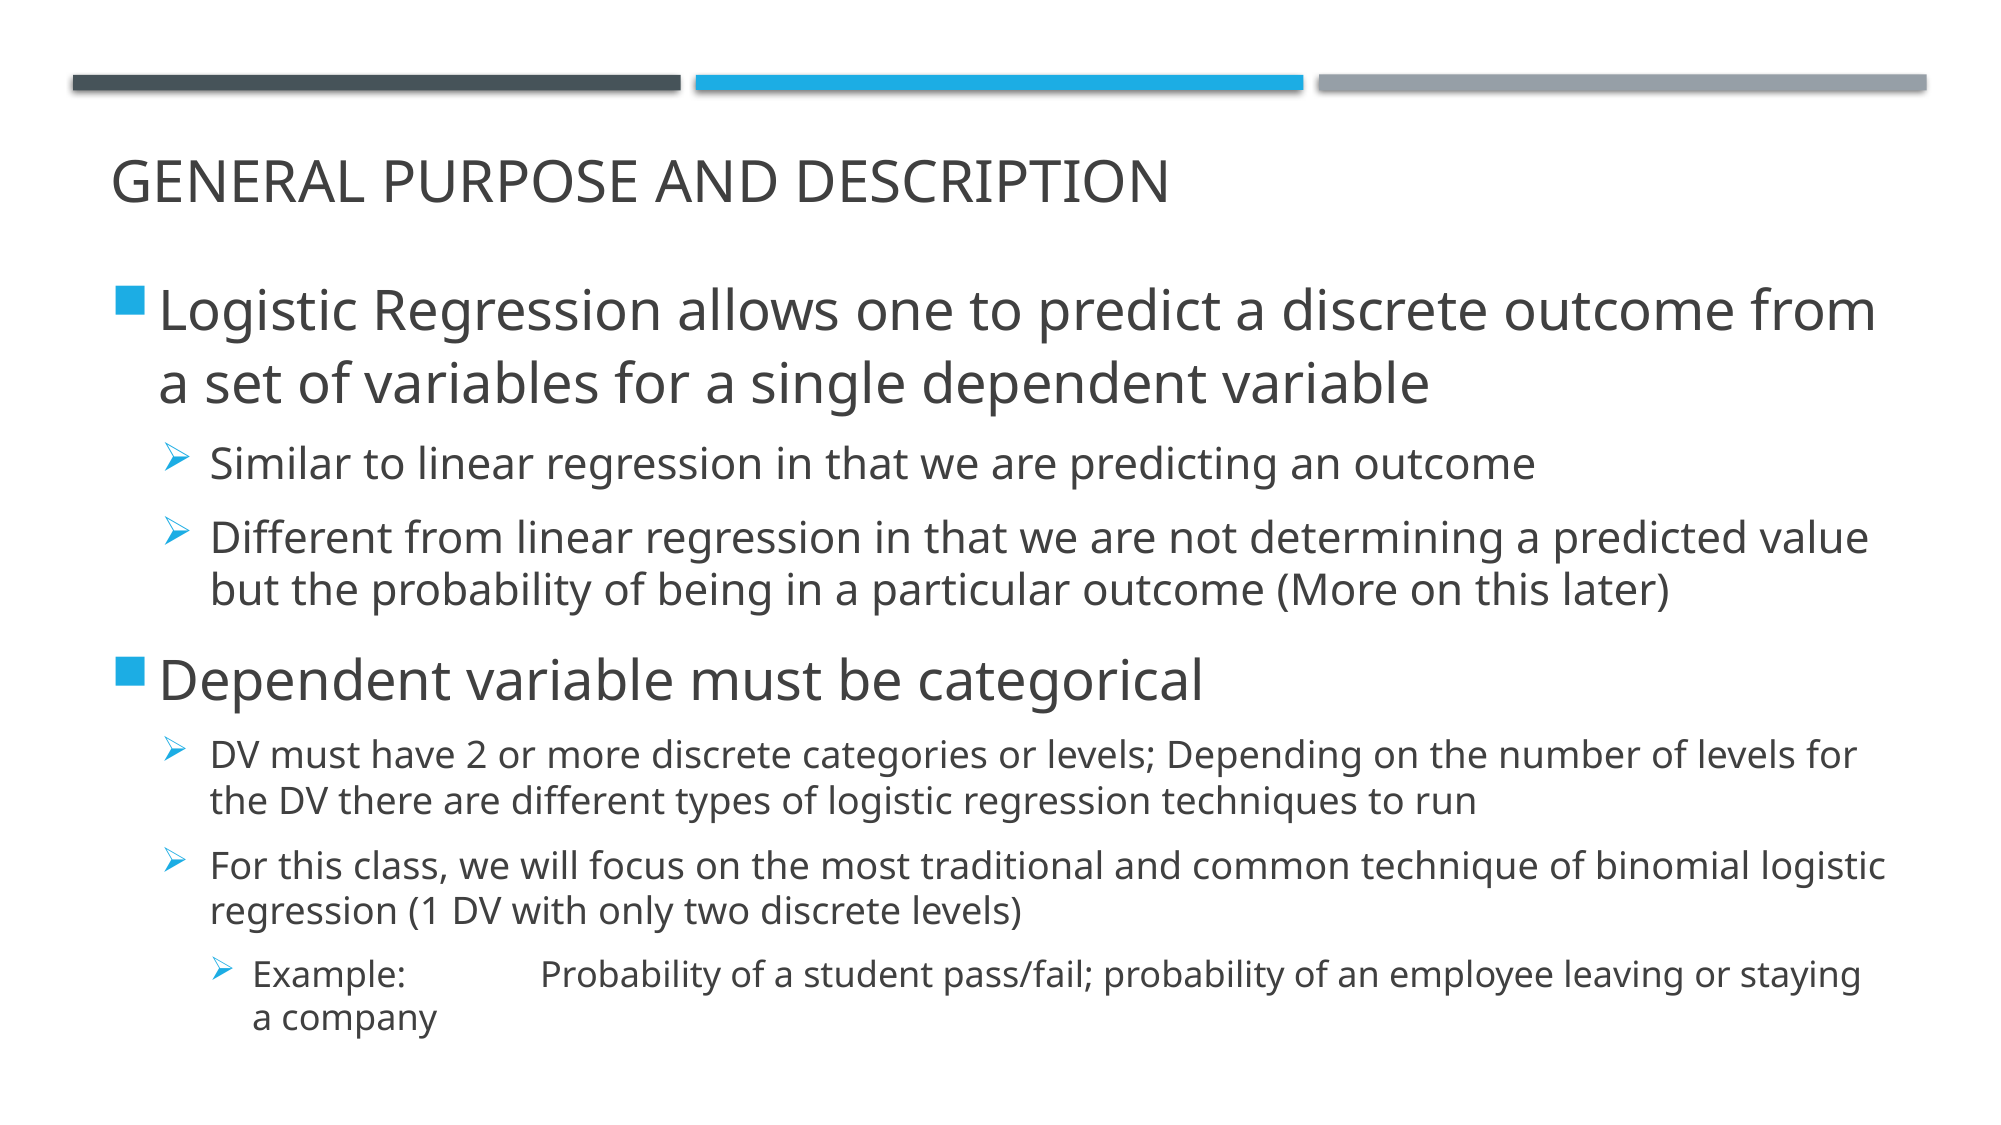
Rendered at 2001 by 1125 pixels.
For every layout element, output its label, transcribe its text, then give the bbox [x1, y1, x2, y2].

list Logistic Regression allows one to predict a discrete outcome from a set of variables for a single dependent variable Similar to linear regression in that we are predicting an outcome Different from linear regression in that we are not determining a predicted value but the probability of being in a particular outcome (More on this later) Dependent variable must be categorical DV must have 2 or more discrete categories or levels; Depending on the number of levels for the DV there are different types of logistic regression techniques to run For this class, we will focus on the most traditional and common technique of binomial logistic regression (1 DV with only two discrete levels) Example: Probability of a student pass/fail; probability of an employee leaving or staying a company [95, 260, 1905, 1053]
title General purpose and description [95, 115, 1905, 222]
